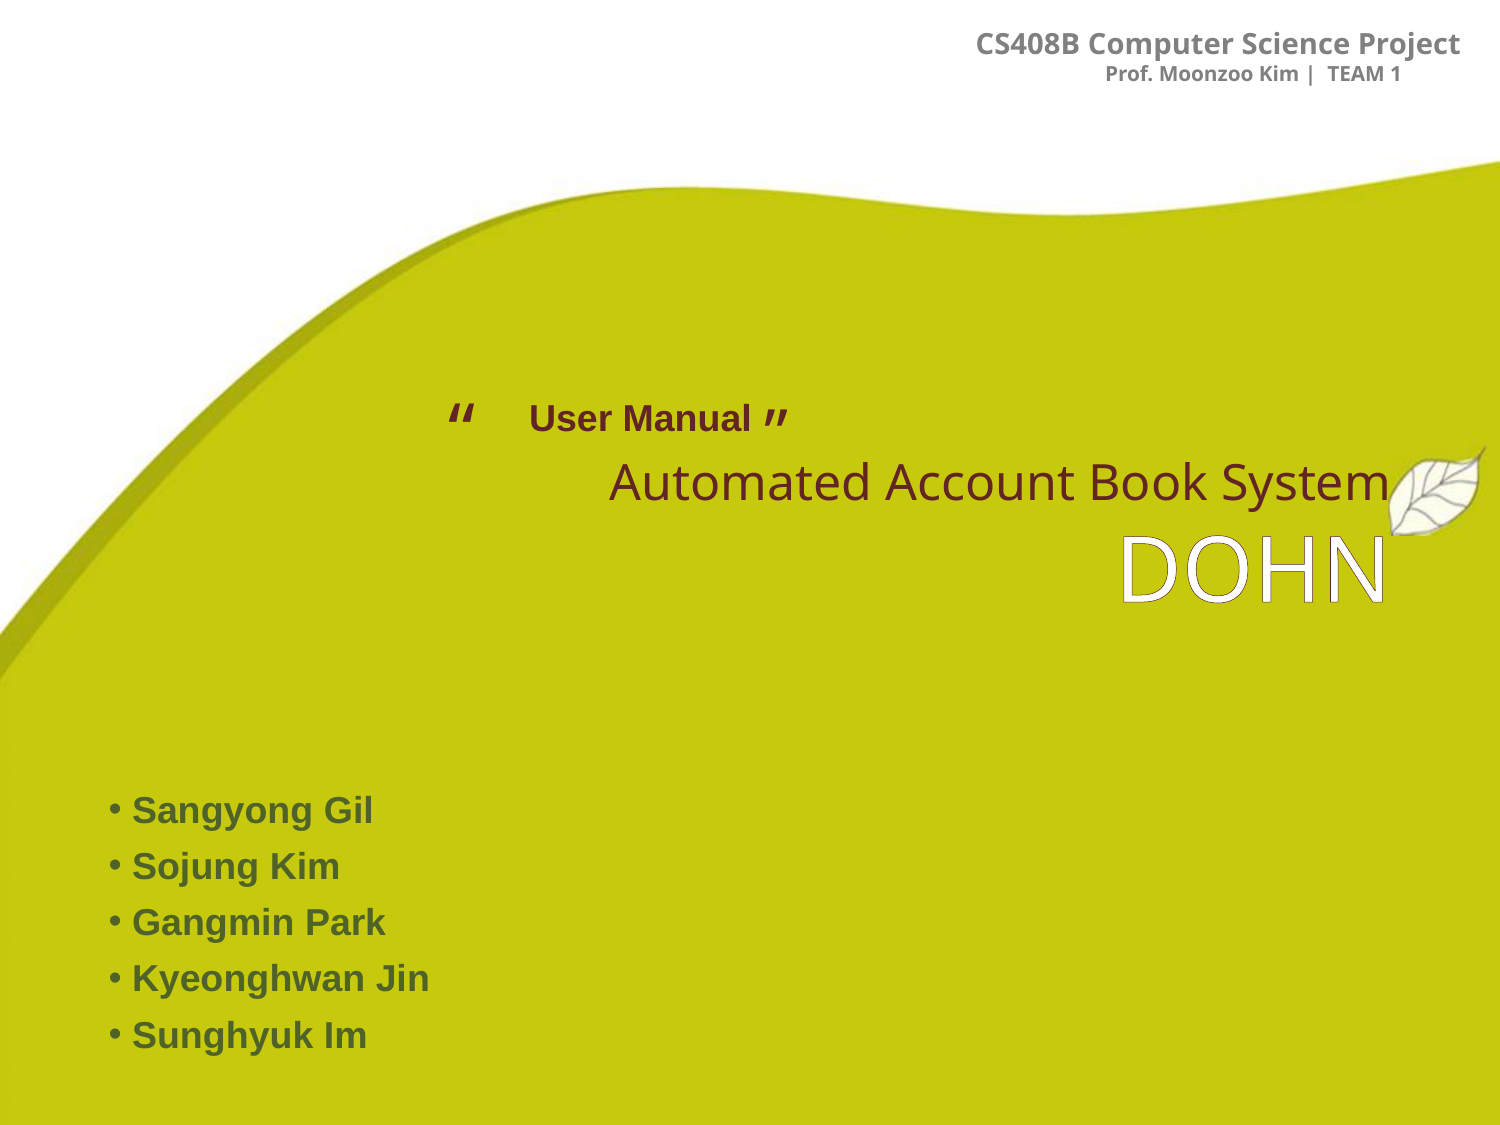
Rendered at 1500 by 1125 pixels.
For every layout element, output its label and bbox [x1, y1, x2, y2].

picture [0, 0, 1500, 1125]
text_box [433, 374, 1278, 482]
